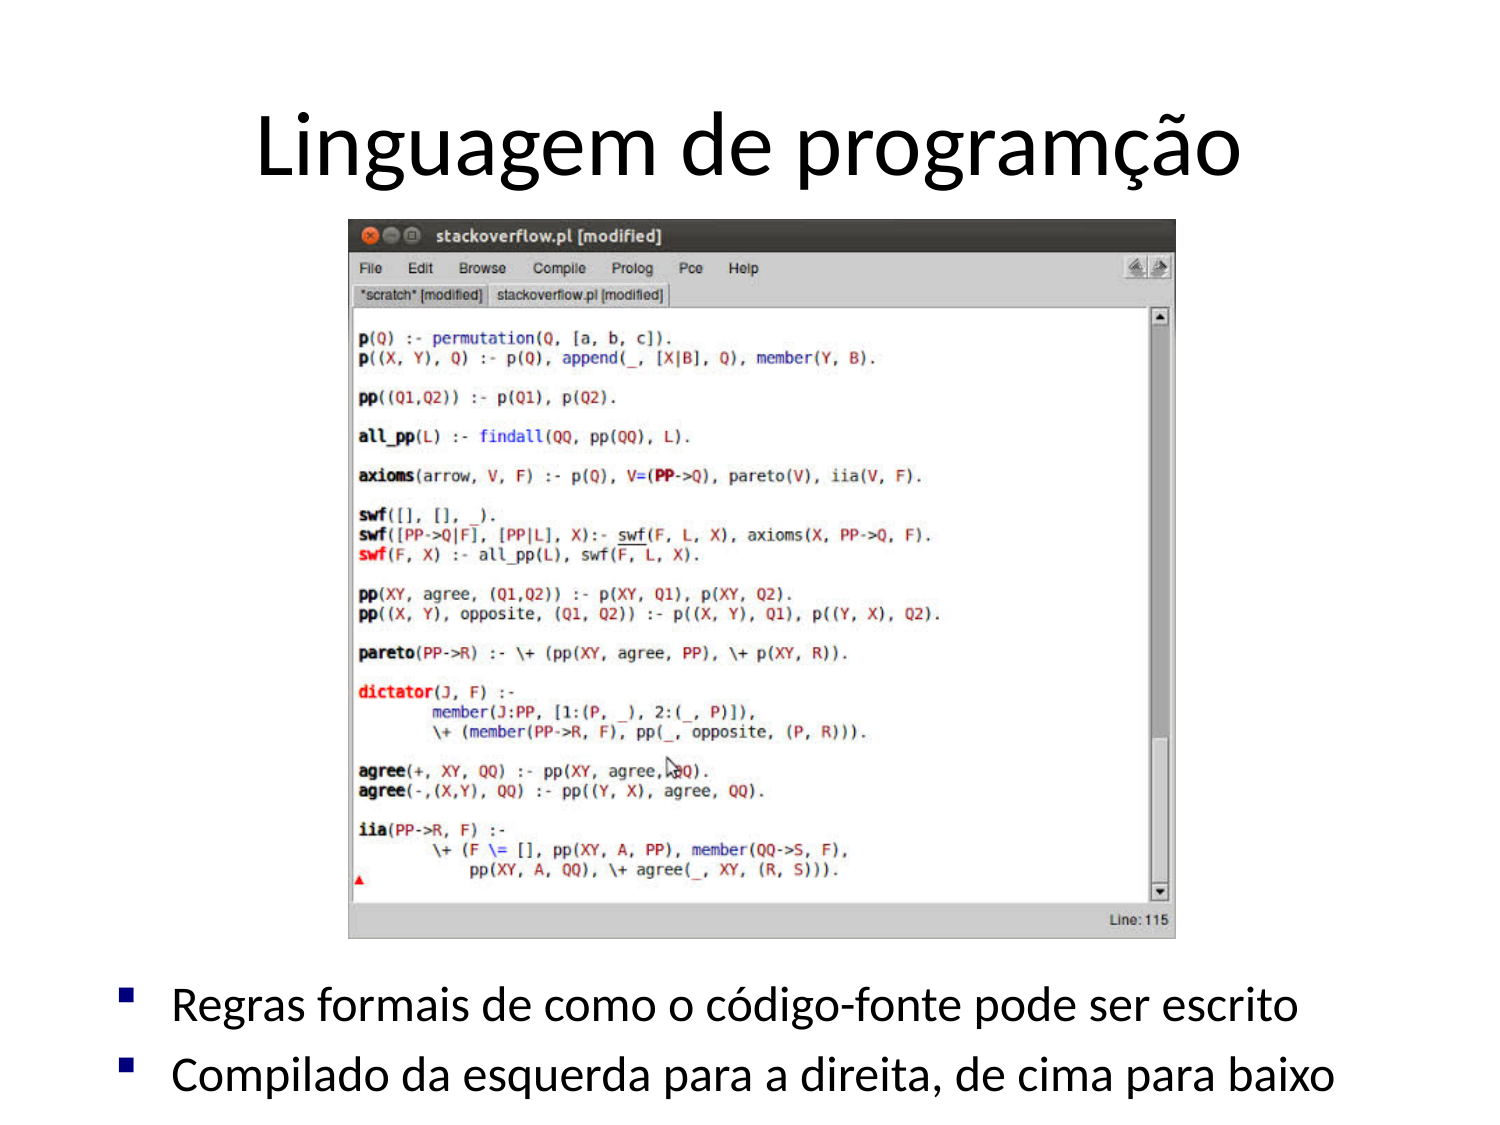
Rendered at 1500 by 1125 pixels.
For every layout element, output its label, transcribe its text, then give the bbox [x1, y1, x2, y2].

picture [348, 219, 1176, 939]
text_box Regras formais de como o código-fonte pode ser escrito Compilado da esquerda para a direita, de cima para baixo [100, 964, 1424, 1110]
title Linguagem de programção [75, 45, 1425, 233]
